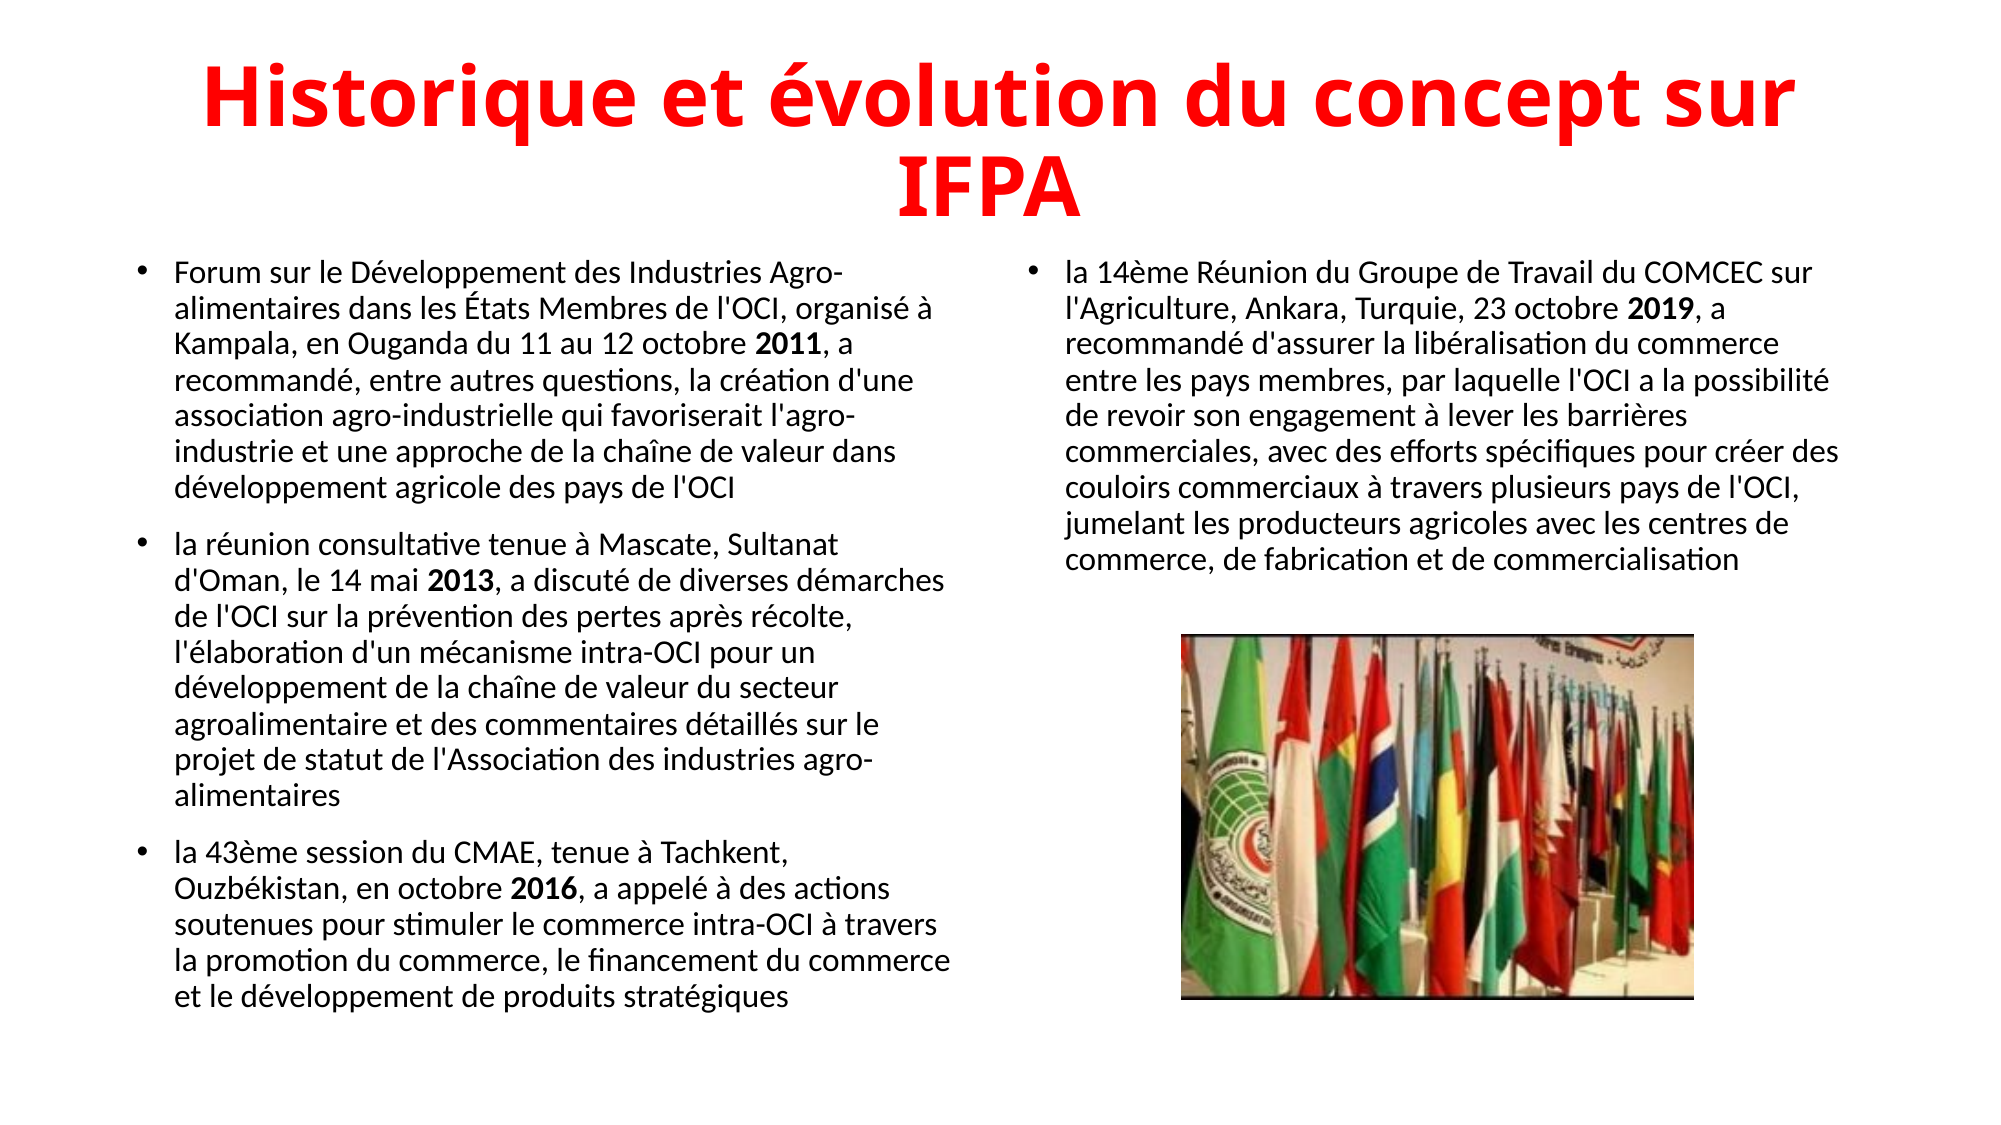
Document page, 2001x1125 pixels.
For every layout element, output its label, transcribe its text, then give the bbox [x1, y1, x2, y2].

list Forum sur le Développement des Industries Agro-alimentaires dans les États Membres de l'OCI, organisé à Kampala, en Ouganda du 11 au 12 octobre 2011, a recommandé, entre autres questions, la création d'une association agro-industrielle qui favoriserait l'agro-industrie et une approche de la chaîne de valeur dans développement agricole des pays de l'OCI la réunion consultative tenue à Mascate, Sultanat d'Oman, le 14 mai 2013, a discuté de diverses démarches de l'OCI sur la prévention des pertes après récolte, l'élaboration d'un mécanisme intra-OCI pour un développement de la chaîne de valeur du secteur agroalimentaire et des commentaires détaillés sur le projet de statut de l'Association des industries agro-alimentaires la 43ème session du CMAE, tenue à Tachkent, Ouzbékistan, en octobre 2016, a appelé à des actions soutenues pour stimuler le commerce intra-OCI à travers la promotion du commerce, le financement du commerce et le développement de produits stratégiques [121, 247, 972, 961]
picture [1181, 634, 1694, 1000]
list la 14ème Réunion du Groupe de Travail du COMCEC sur l'Agriculture, Ankara, Turquie, 23 octobre 2019, a recommandé d'assurer la libéralisation du commerce entre les pays membres, par laquelle l'OCI a la possibilité de revoir son engagement à lever les barrières commerciales, avec des efforts spécifiques pour créer des couloirs commerciaux à travers plusieurs pays de l'OCI, jumelant les producteurs agricoles avec les centres de commerce, de fabrication et de commercialisation [1012, 247, 1863, 552]
title Historique et évolution du concept sur IFPA [137, 59, 1863, 229]
